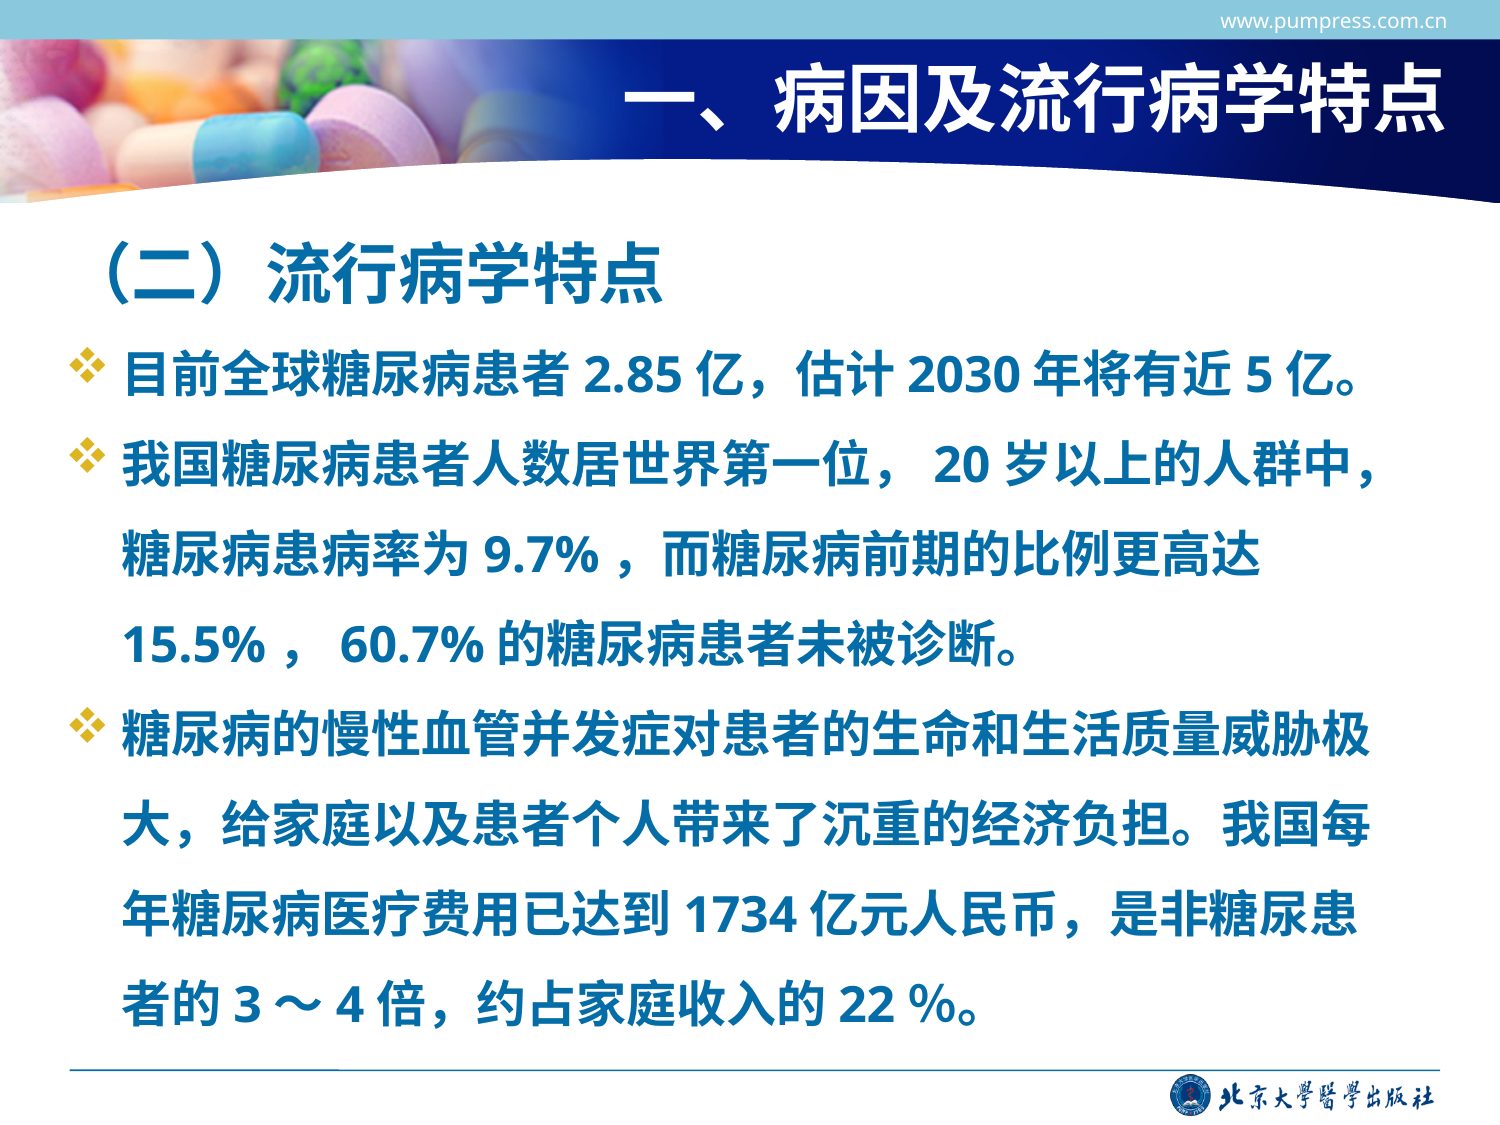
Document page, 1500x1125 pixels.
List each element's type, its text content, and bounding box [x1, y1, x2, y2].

picture [0, 40, 1500, 203]
picture [1170, 1074, 1436, 1118]
title 一、病因及流行病学特点 [137, 49, 1463, 143]
slide_number www.pumpress.com.cn [1024, 0, 1463, 38]
list （二）流行病学特点 目前全球糖尿病患者2.85亿，估计2030年将有近5亿。 我国糖尿病患者人数居世界第一位，20岁以上的人群中，糖尿病患病率为9.7%，而糖尿病前期的比例更高达15.5%，60.7%的糖尿病患者未被诊断。 糖尿病的慢性血管并发症对患者的生命和生活质量威胁极大，给家庭以及患者个人带来了沉重的经济负担。我国每年糖尿病医疗费用已达到1734亿元人民币，是非糖尿患者的3～4倍，约占家庭收入的22％。 [49, 184, 1424, 1071]
